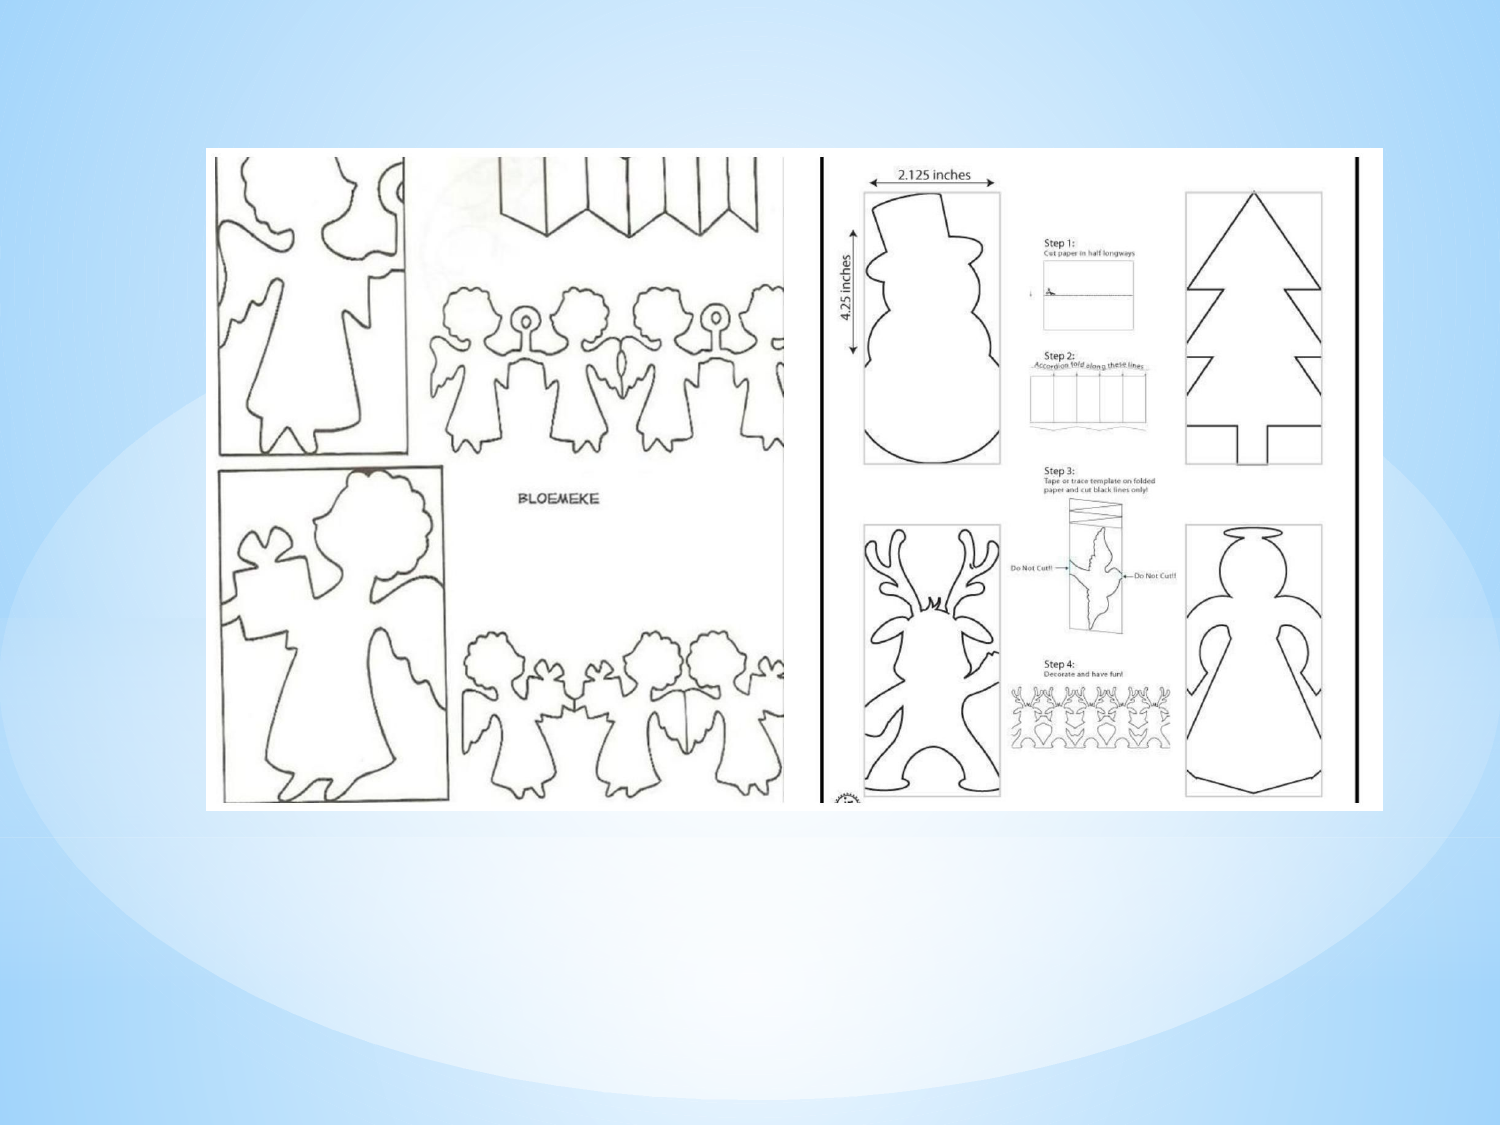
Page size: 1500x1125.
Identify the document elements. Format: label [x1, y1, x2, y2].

picture [206, 148, 1383, 811]
